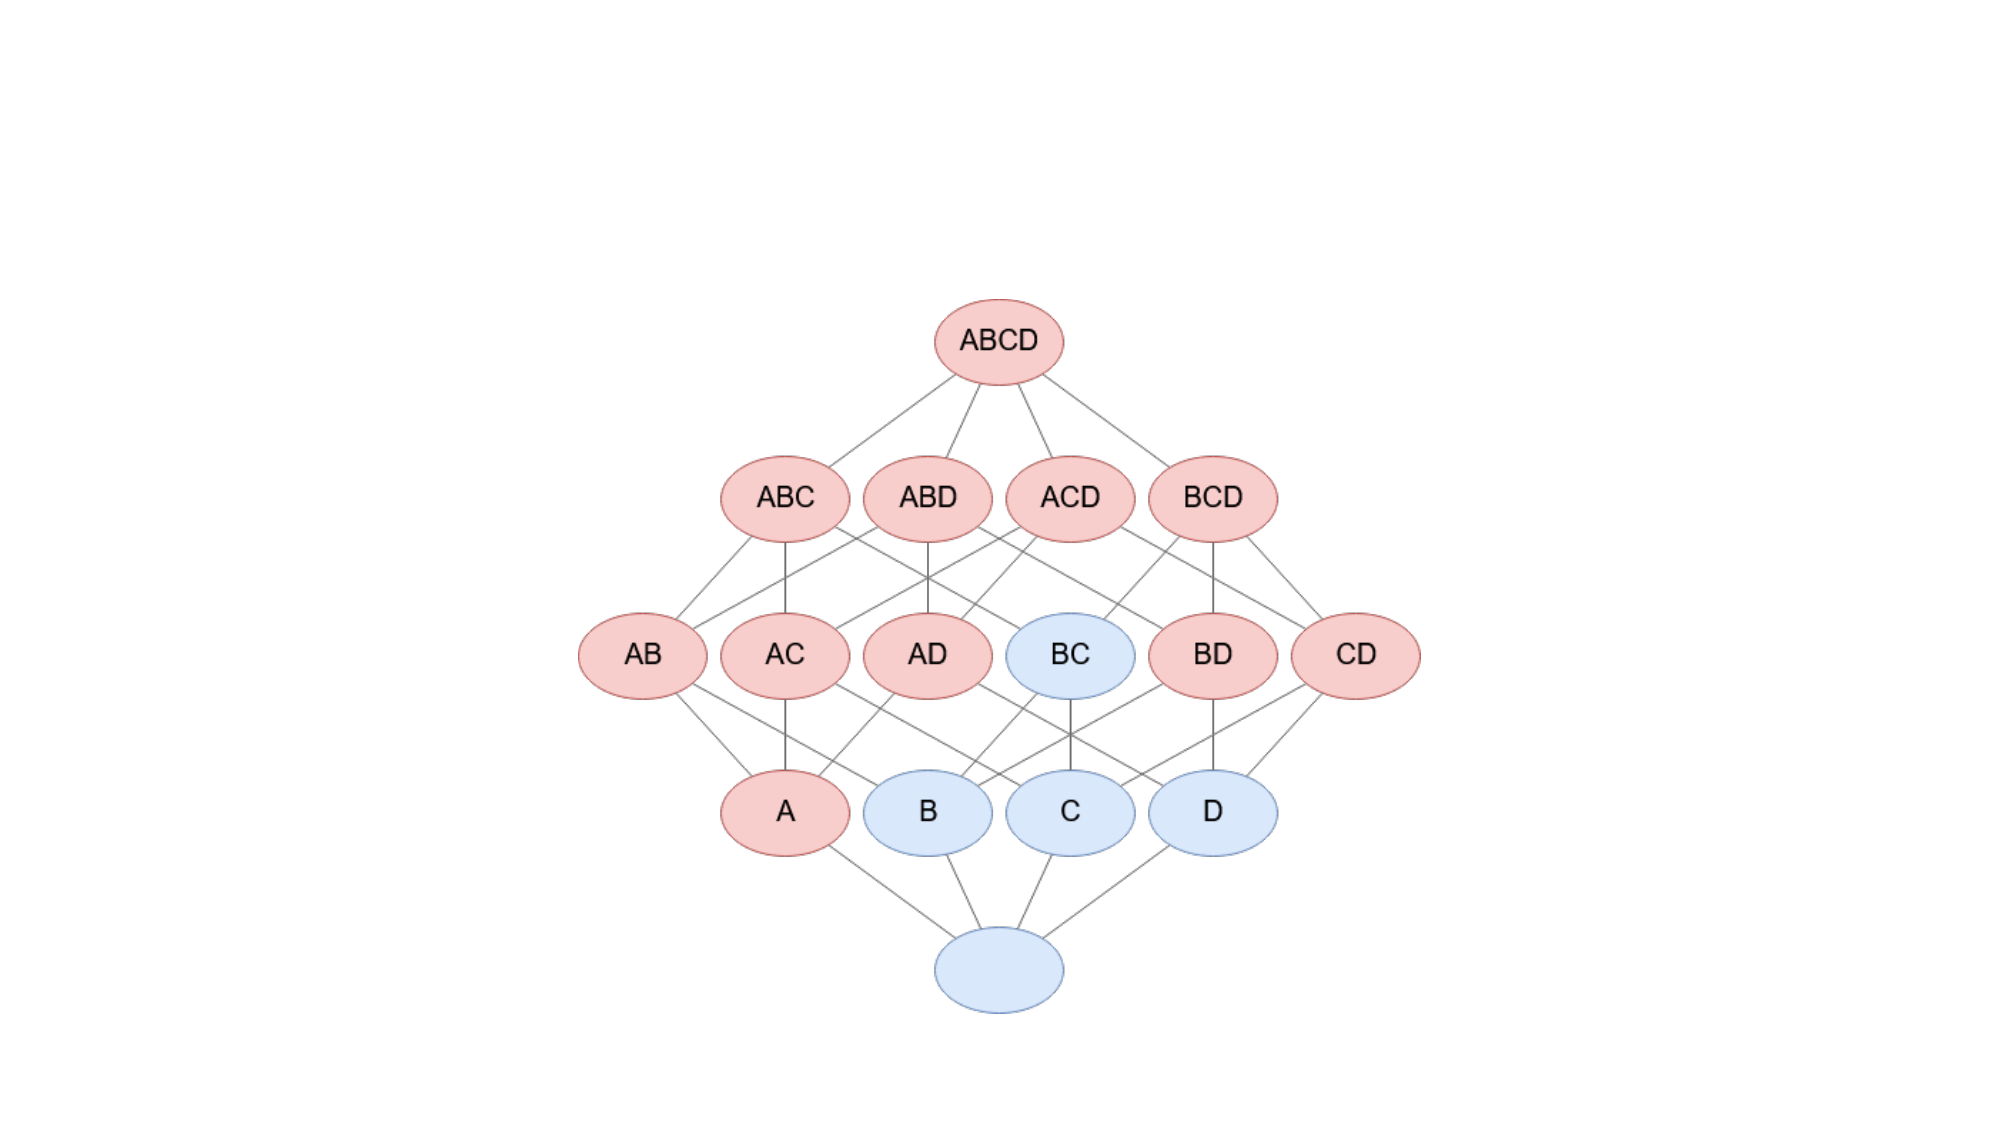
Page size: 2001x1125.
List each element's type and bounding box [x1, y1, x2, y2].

list [578, 299, 1421, 1014]
